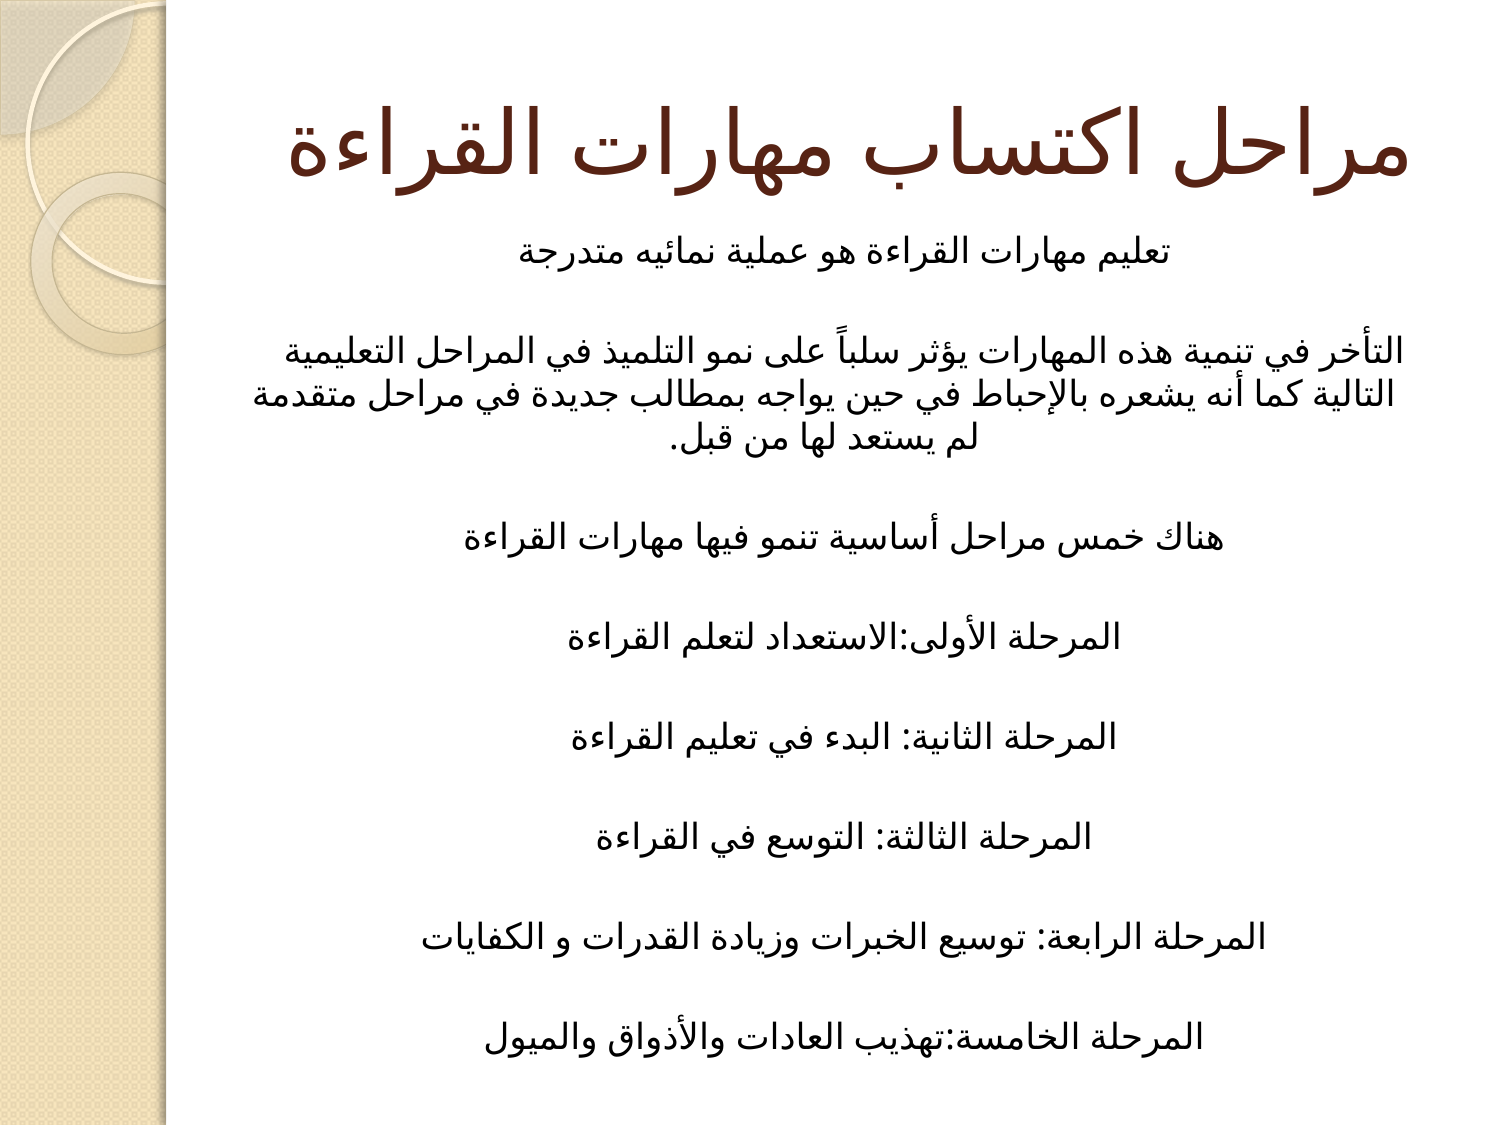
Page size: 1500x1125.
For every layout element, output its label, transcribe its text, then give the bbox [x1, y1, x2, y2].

title مراحل اكتساب مهارات القراءة [235, 45, 1466, 219]
list تعليم مهارات القراءة هو عملية نمائيه متدرجة التأخر في تنمية هذه المهارات يؤثر سلباً على نمو التلميذ في المراحل التعليمية التالية كما أنه يشعره بالإحباط في حين يواجه بمطالب جديدة في مراحل متقدمة لم يستعد لها من قبل. هناك خمس مراحل أساسية تنمو فيها مهارات القراءة المرحلة الأولى:الاستعداد لتعلم القراءة المرحلة الثانية: البدء في تعليم القراءة المرحلة الثالثة: التوسع في القراءة المرحلة الرابعة: توسيع الخبرات وزيادة القدرات و الكفايات المرحلة الخامسة:تهذيب العادات والأذواق والميول [235, 219, 1466, 1071]
